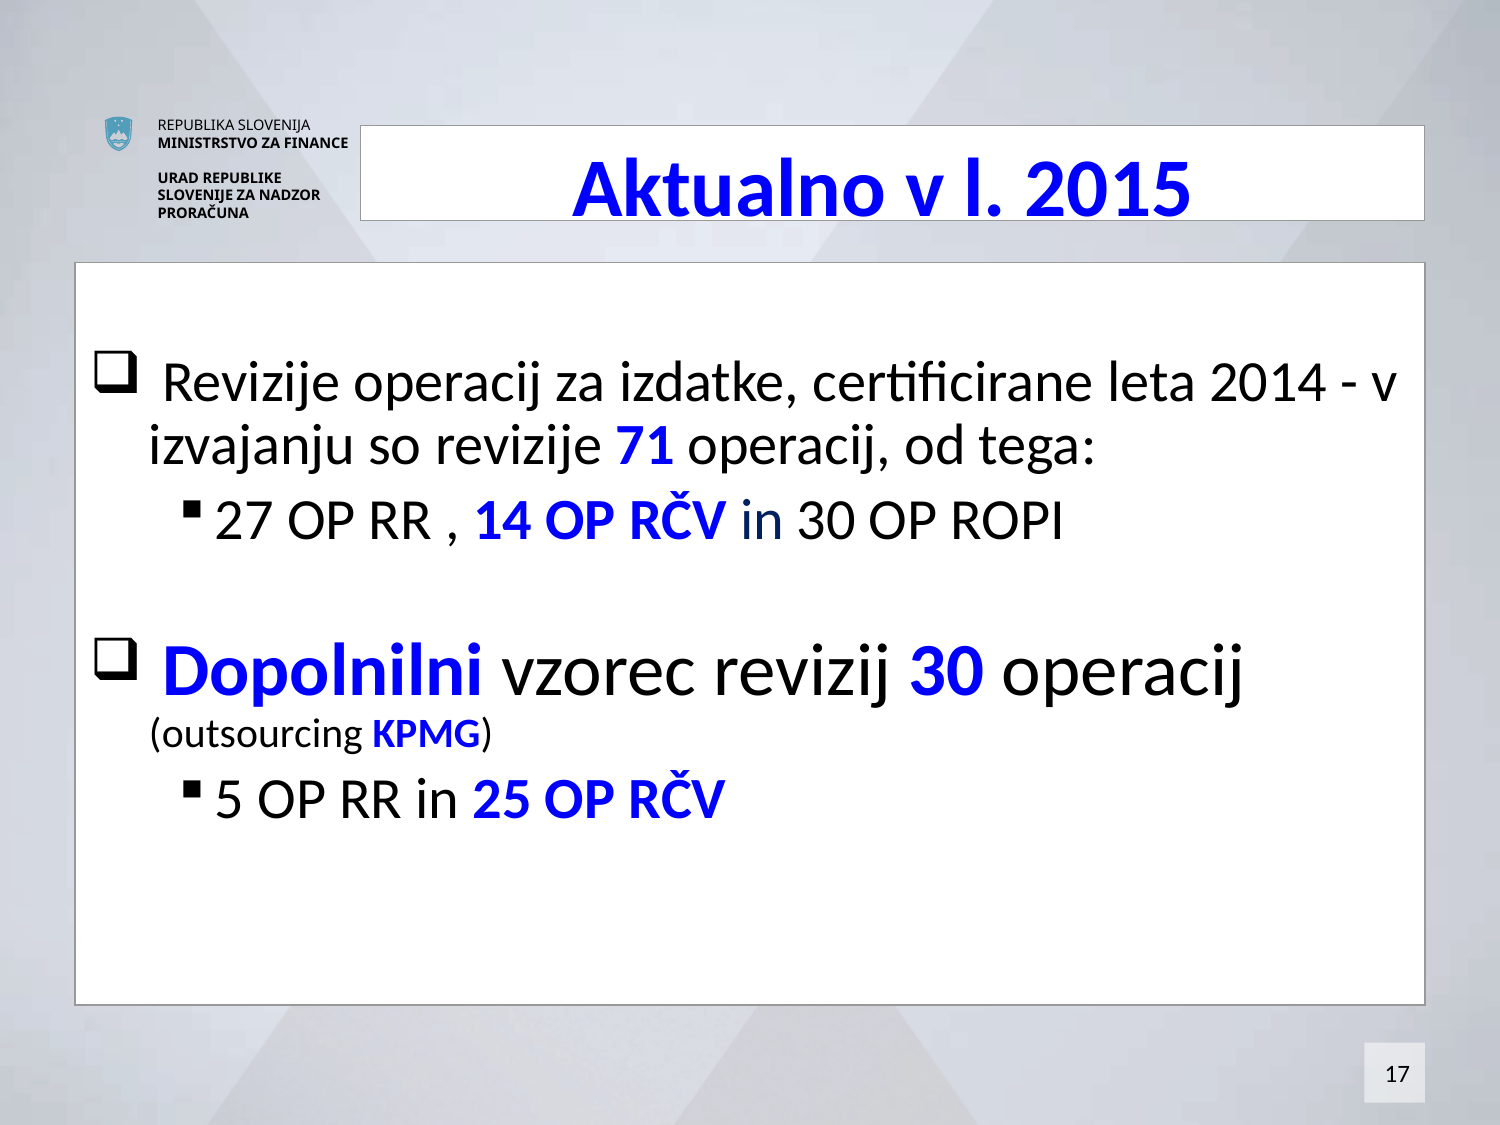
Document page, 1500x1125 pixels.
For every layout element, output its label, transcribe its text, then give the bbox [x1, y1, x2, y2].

text_box Revizije operacij za izdatke, certificirane leta 2014 - v izvajanju so revizije 71 operacij, od tega: 27 OP RR , 14 OP RČV in 30 OP ROPI Dopolnilni vzorec revizij 30 operacij (outsourcing KPMG) 5 OP RR in 25 OP RČV [74, 262, 1425, 1005]
picture [0, 0, 1500, 1125]
slide_number 17 [1364, 1042, 1426, 1103]
title Aktualno v l. 2015 [360, 125, 1425, 221]
